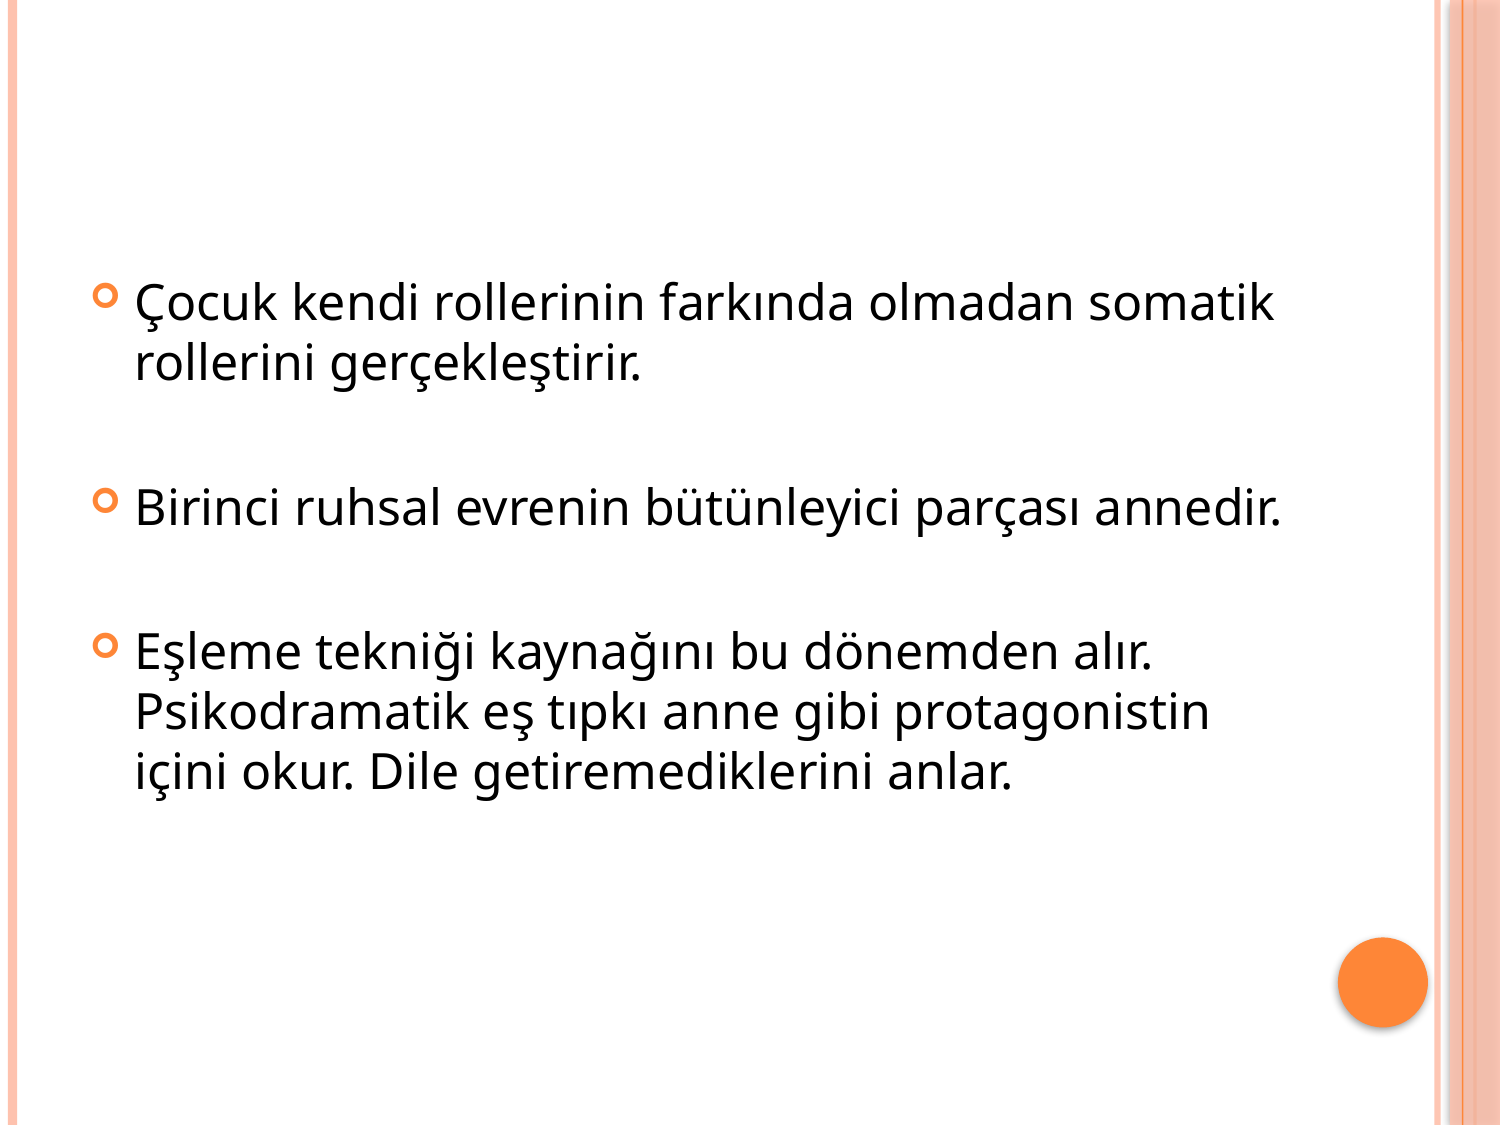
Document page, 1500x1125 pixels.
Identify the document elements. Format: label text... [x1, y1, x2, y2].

list Çocuk kendi rollerinin farkında olmadan somatik rollerini gerçekleştirir. Birinci ruhsal evrenin bütünleyici parçası annedir. Eşleme tekniği kaynağını bu dönemden alır. Psikodramatik eş tıpkı anne gibi protagonistin içini okur. Dile getiremediklerini anlar. [75, 262, 1300, 1062]
